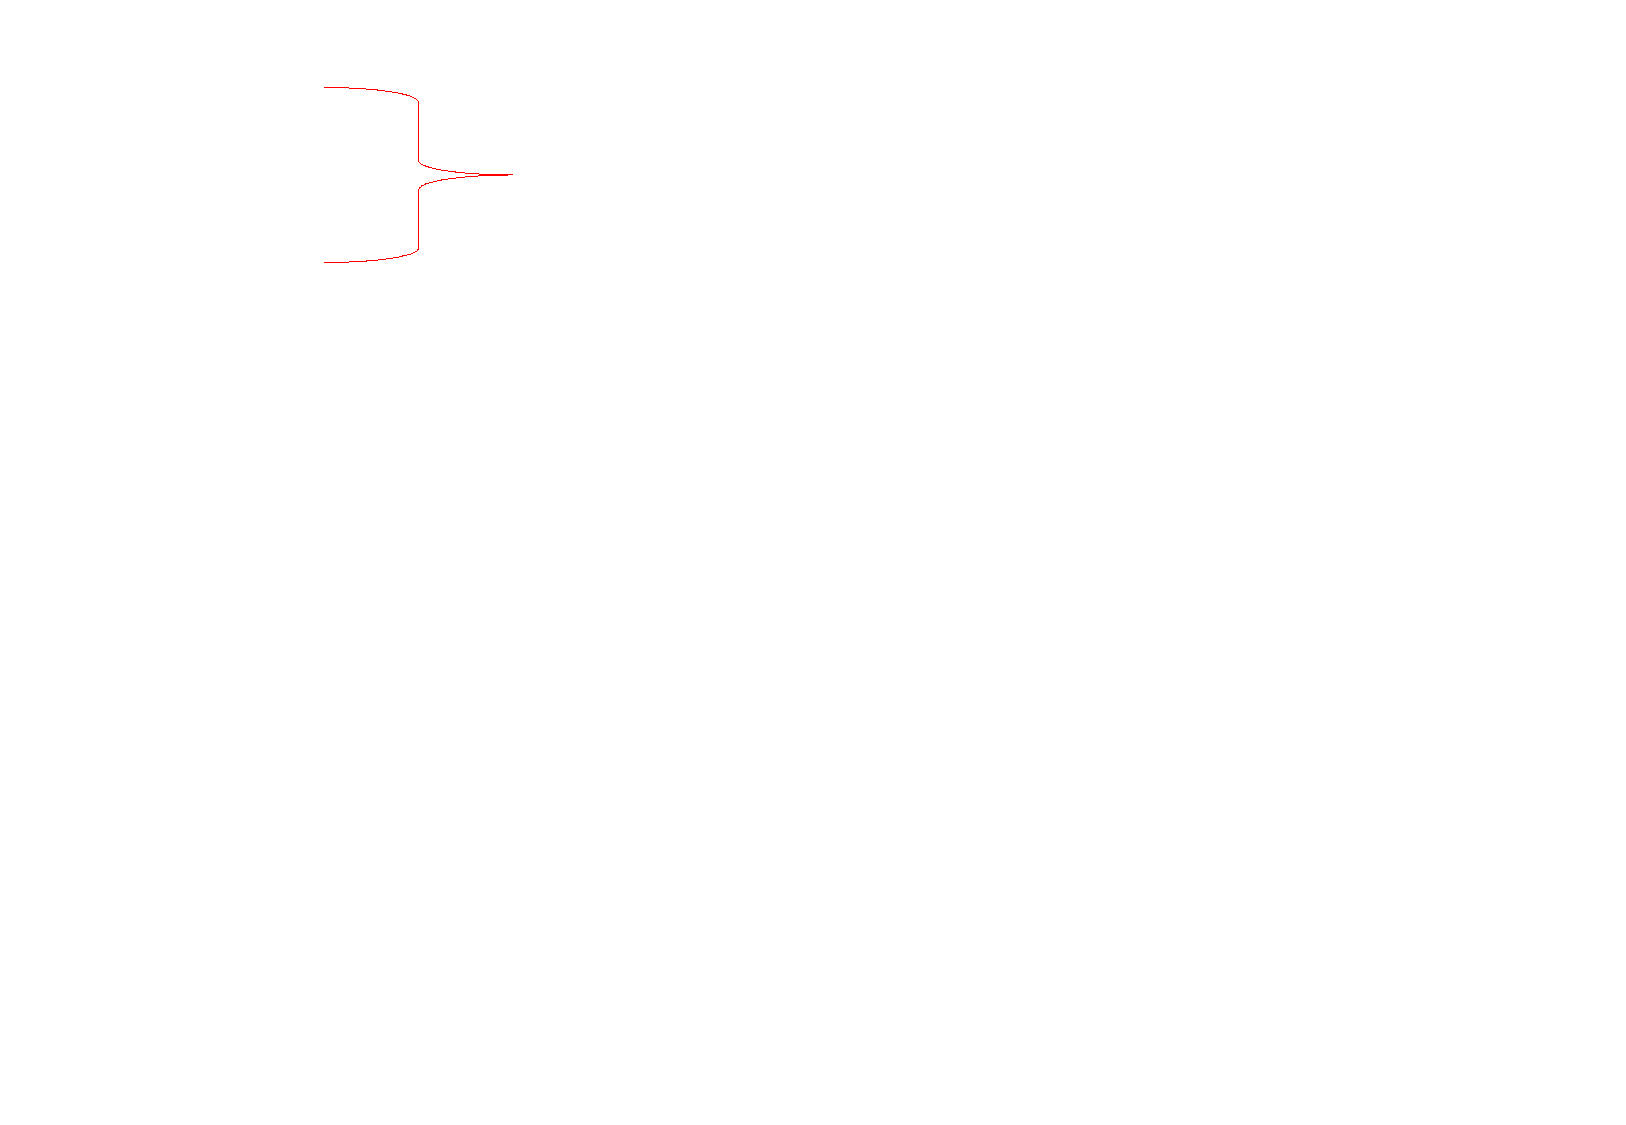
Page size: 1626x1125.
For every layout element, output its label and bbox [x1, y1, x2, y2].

text_box [324, 87, 513, 263]
